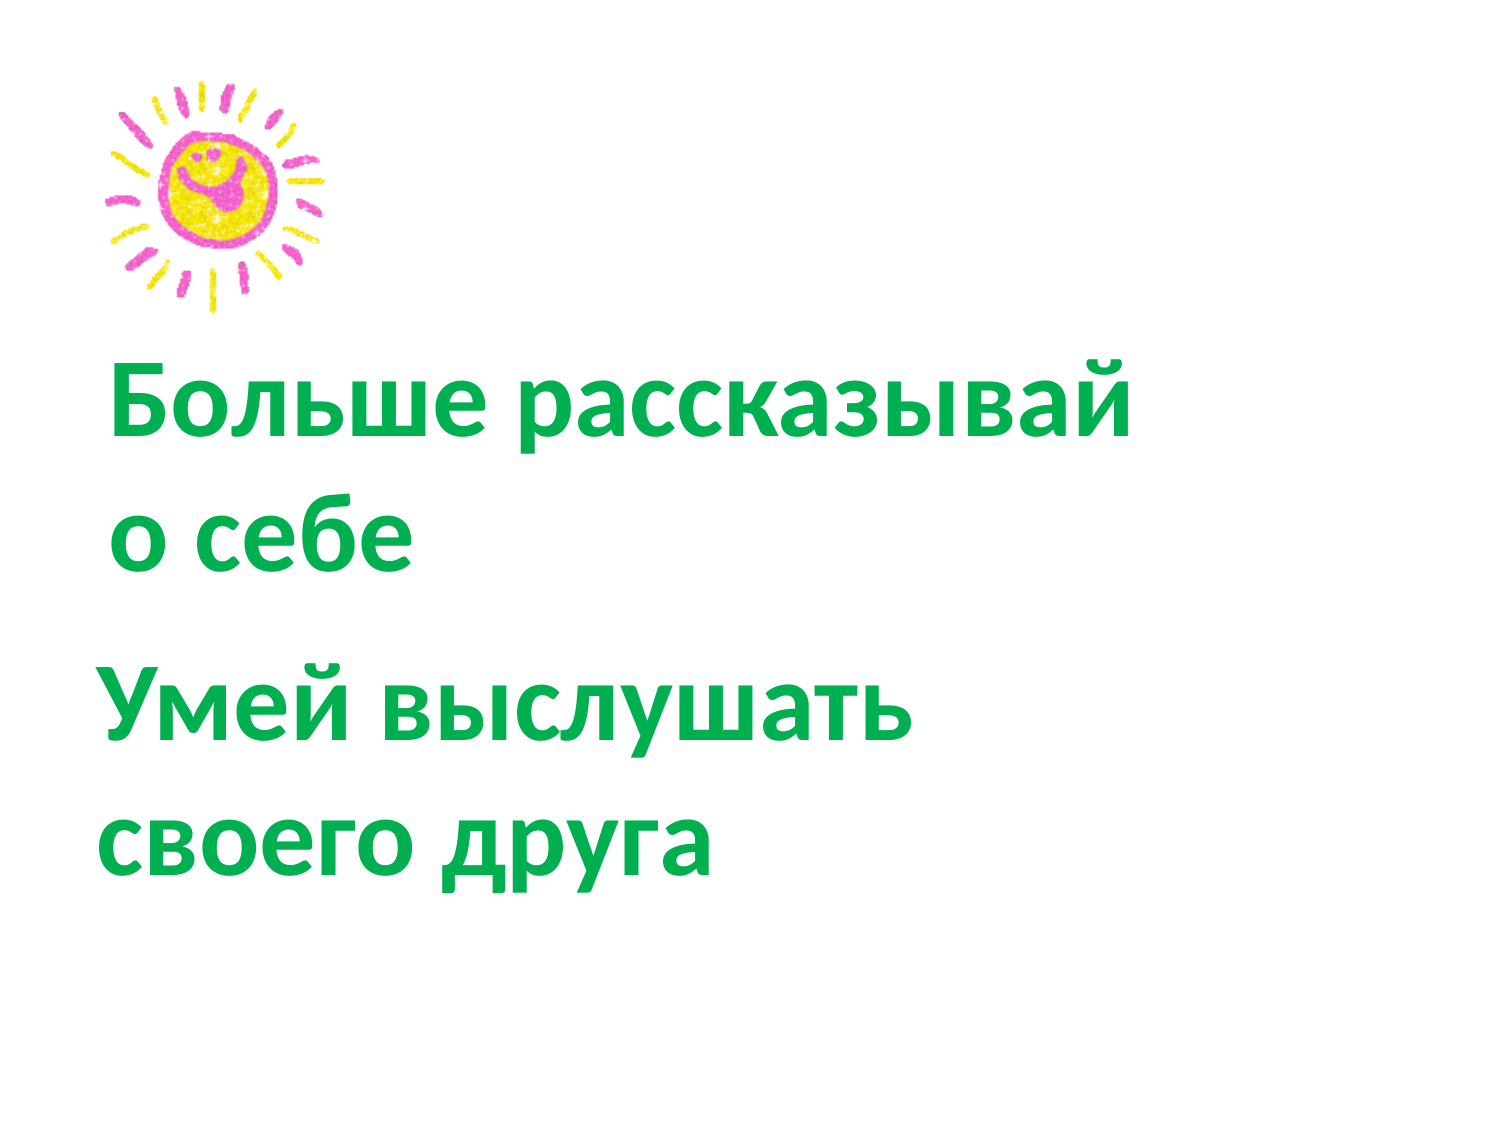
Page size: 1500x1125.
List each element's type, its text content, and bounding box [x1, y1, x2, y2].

text_box Больше рассказывай о себе [93, 316, 1184, 602]
text_box Умей выслушать своего друга [82, 621, 1172, 906]
picture [105, 81, 331, 315]
